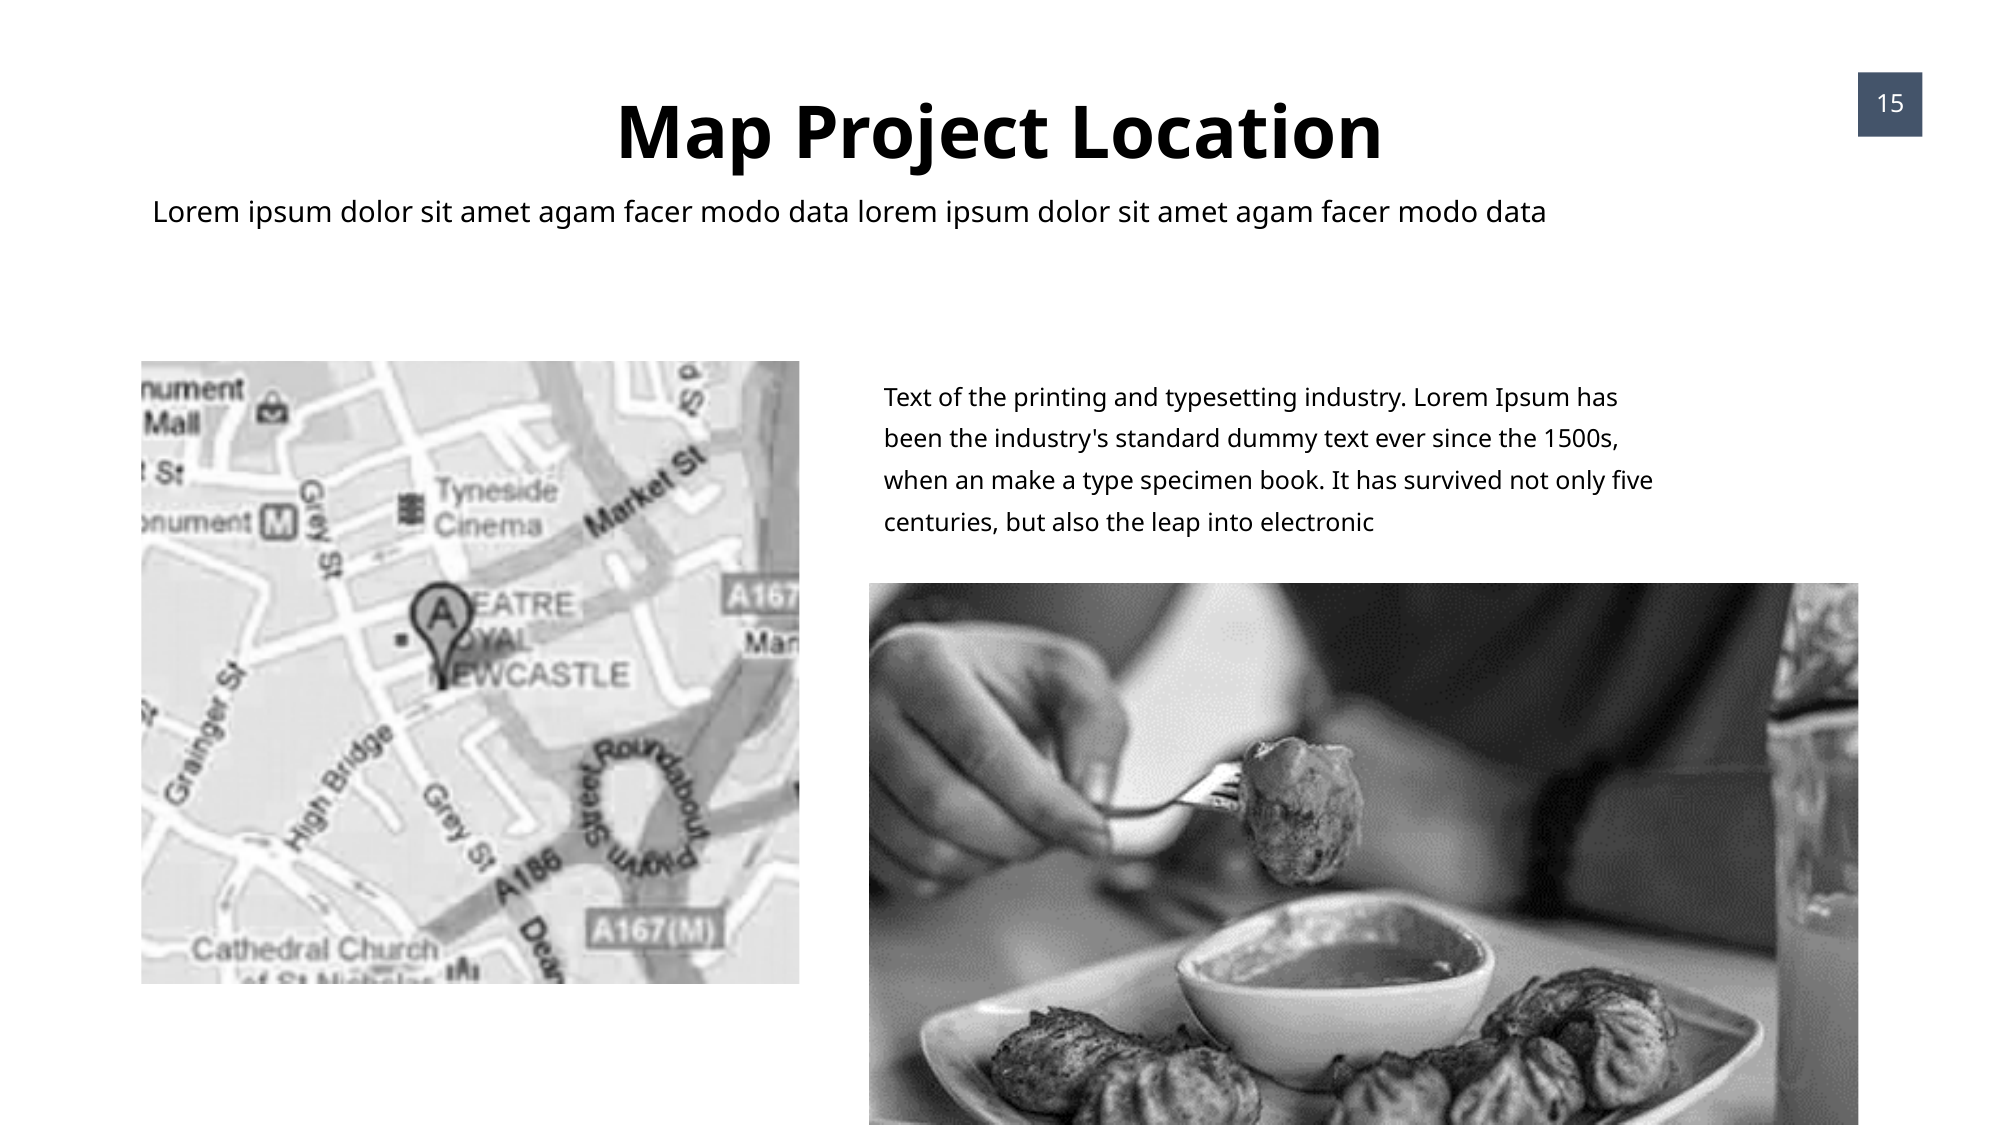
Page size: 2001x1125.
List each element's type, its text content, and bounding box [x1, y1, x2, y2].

text_box Text of the printing and typesetting industry. Lorem Ipsum has been the industry's standard dummy text ever since the 1500s, when an make a type specimen book. It has survived not only five centuries, but also the leap into electronic [869, 361, 1676, 544]
picture [869, 583, 1859, 1125]
subtitle Lorem ipsum dolor sit amet agam facer modo data lorem ipsum dolor sit amet agam facer modo data [137, 186, 1863, 227]
title Map Project Location [137, 78, 1863, 186]
slide_number 15 [1863, 78, 1927, 130]
picture [141, 361, 800, 984]
